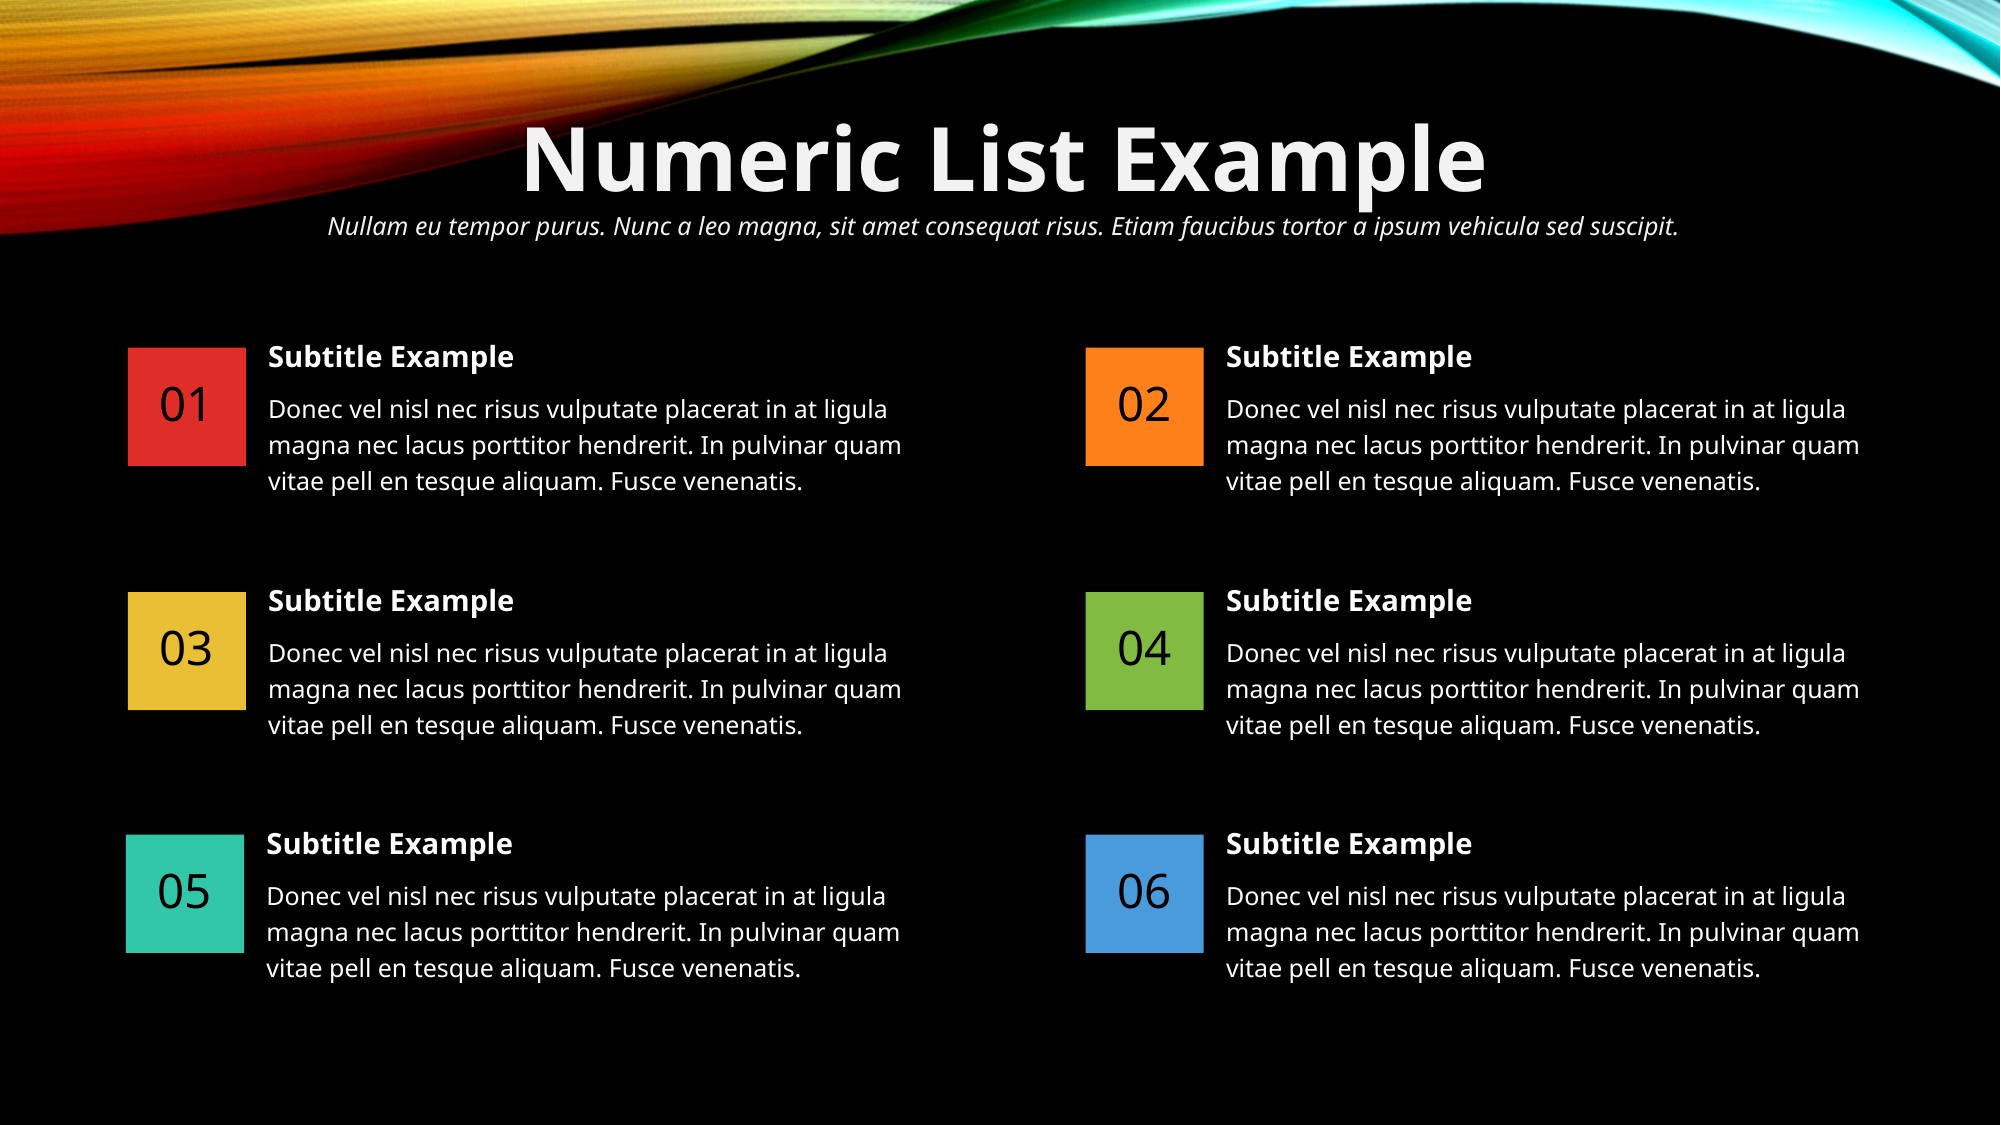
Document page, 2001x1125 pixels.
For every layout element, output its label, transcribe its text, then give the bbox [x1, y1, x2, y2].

list Donec vel nisl nec risus vulputate placerat in at ligula magna nec lacus porttitor hendrerit. In pulvinar quam vitae pell en tesque aliquam. Fusce venenatis. [268, 387, 926, 523]
list Subtitle Example [268, 572, 926, 628]
list Subtitle Example [1225, 814, 1884, 871]
list Subtitle Example [266, 814, 925, 871]
list 04 [1094, 609, 1195, 684]
list Donec vel nisl nec risus vulputate placerat in at ligula magna nec lacus porttitor hendrerit. In pulvinar quam vitae pell en tesque aliquam. Fusce venenatis. [266, 874, 925, 1010]
list Donec vel nisl nec risus vulputate placerat in at ligula magna nec lacus porttitor hendrerit. In pulvinar quam vitae pell en tesque aliquam. Fusce venenatis. [1225, 387, 1884, 523]
list 05 [134, 852, 235, 927]
list 03 [136, 609, 237, 684]
list Donec vel nisl nec risus vulputate placerat in at ligula magna nec lacus porttitor hendrerit. In pulvinar quam vitae pell en tesque aliquam. Fusce venenatis. [268, 632, 926, 767]
list Subtitle Example [1225, 327, 1884, 384]
list Donec vel nisl nec risus vulputate placerat in at ligula magna nec lacus porttitor hendrerit. In pulvinar quam vitae pell en tesque aliquam. Fusce venenatis. [1225, 874, 1884, 1010]
list 02 [1094, 365, 1195, 440]
list 06 [1094, 852, 1195, 927]
list Subtitle Example [1225, 572, 1884, 628]
picture [0, 0, 2000, 237]
list Numeric List Example [126, 120, 1884, 191]
list Nullam eu tempor purus. Nunc a leo magna, sit amet consequat risus. Etiam faucibus tortor a ipsum vehicula sed suscipit. [126, 206, 1884, 245]
list Subtitle Example [268, 327, 926, 384]
list Donec vel nisl nec risus vulputate placerat in at ligula magna nec lacus porttitor hendrerit. In pulvinar quam vitae pell en tesque aliquam. Fusce venenatis. [1225, 632, 1884, 767]
list 01 [136, 365, 237, 440]
